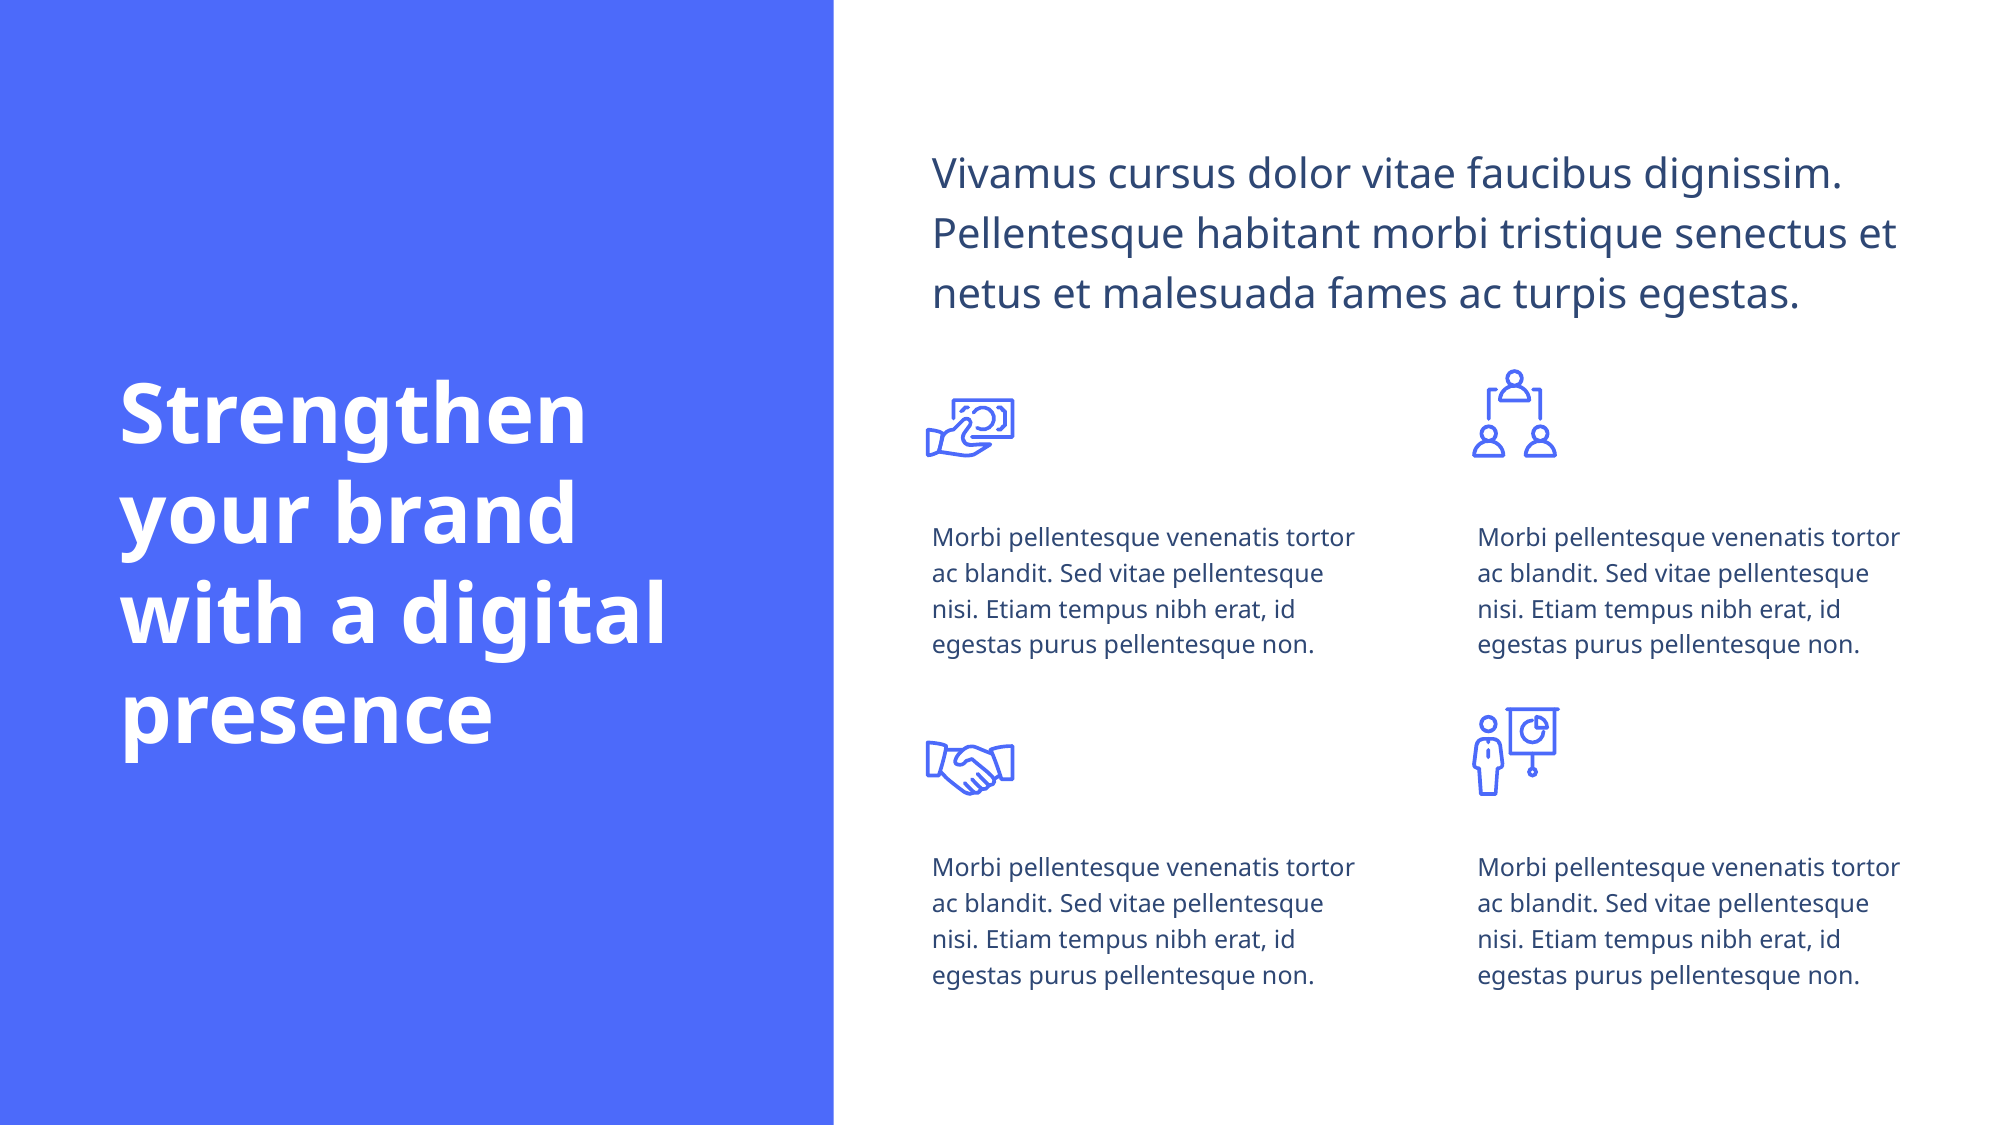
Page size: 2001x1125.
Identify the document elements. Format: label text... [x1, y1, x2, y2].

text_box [925, 740, 1015, 796]
text_box Morbi pellentesque venenatis tortor ac blandit. Sed vitae pellentesque nisi. Etiam tempus nibh erat, id egestas purus pellentesque non. [1462, 507, 1918, 667]
text_box Morbi pellentesque venenatis tortor ac blandit. Sed vitae pellentesque nisi. Etiam tempus nibh erat, id egestas purus pellentesque non. [917, 838, 1372, 997]
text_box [1472, 369, 1557, 458]
text_box Strengthen your brand with a digital presence [105, 352, 729, 768]
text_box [925, 398, 1015, 458]
text_box Morbi pellentesque venenatis tortor ac blandit. Sed vitae pellentesque nisi. Etiam tempus nibh erat, id egestas purus pellentesque non. [1462, 838, 1918, 997]
text_box [0, 0, 835, 1125]
text_box Morbi pellentesque venenatis tortor ac blandit. Sed vitae pellentesque nisi. Etiam tempus nibh erat, id egestas purus pellentesque non. [917, 507, 1372, 667]
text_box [1472, 707, 1561, 796]
text_box Vivamus cursus dolor vitae faucibus dignissim. Pellentesque habitant morbi tristique senectus et netus et malesuada fames ac turpis egestas. [917, 129, 1918, 325]
